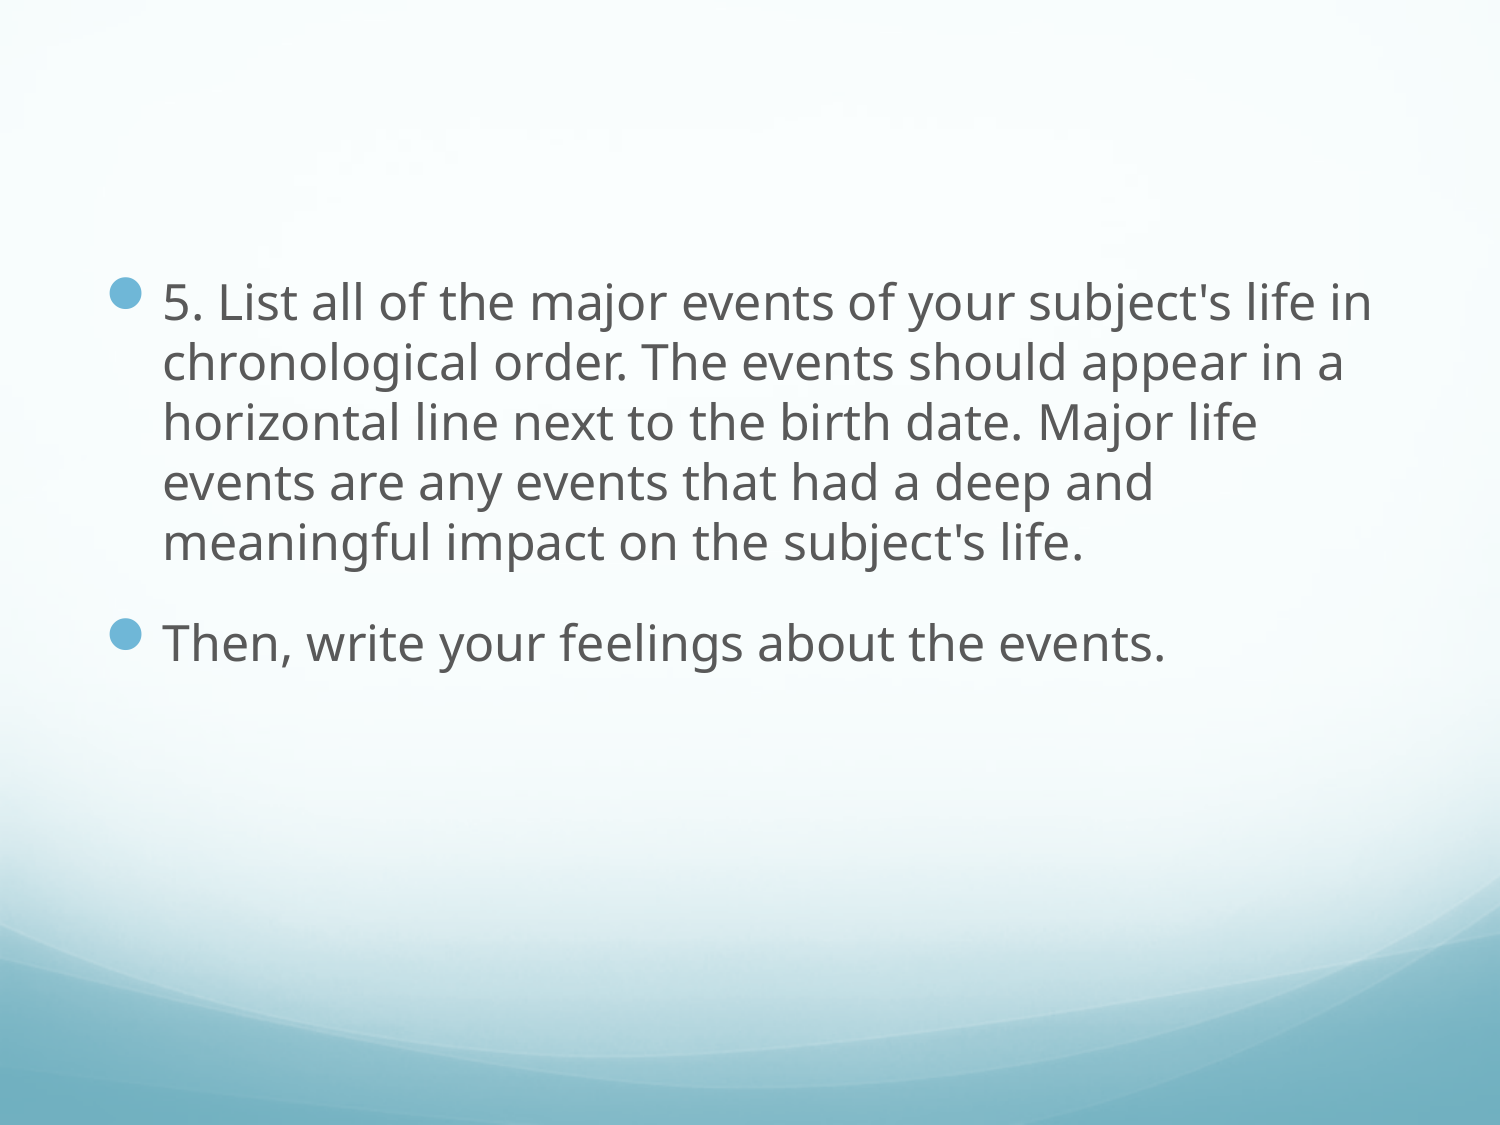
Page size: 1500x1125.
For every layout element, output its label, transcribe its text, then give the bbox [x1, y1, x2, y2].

list 5. List all of the major events of your subject's life in chronological order. The events should appear in a horizontal line next to the birth date. Major life events are any events that had a deep and meaningful impact on the subject's life. Then, write your feelings about the events. [90, 262, 1410, 975]
